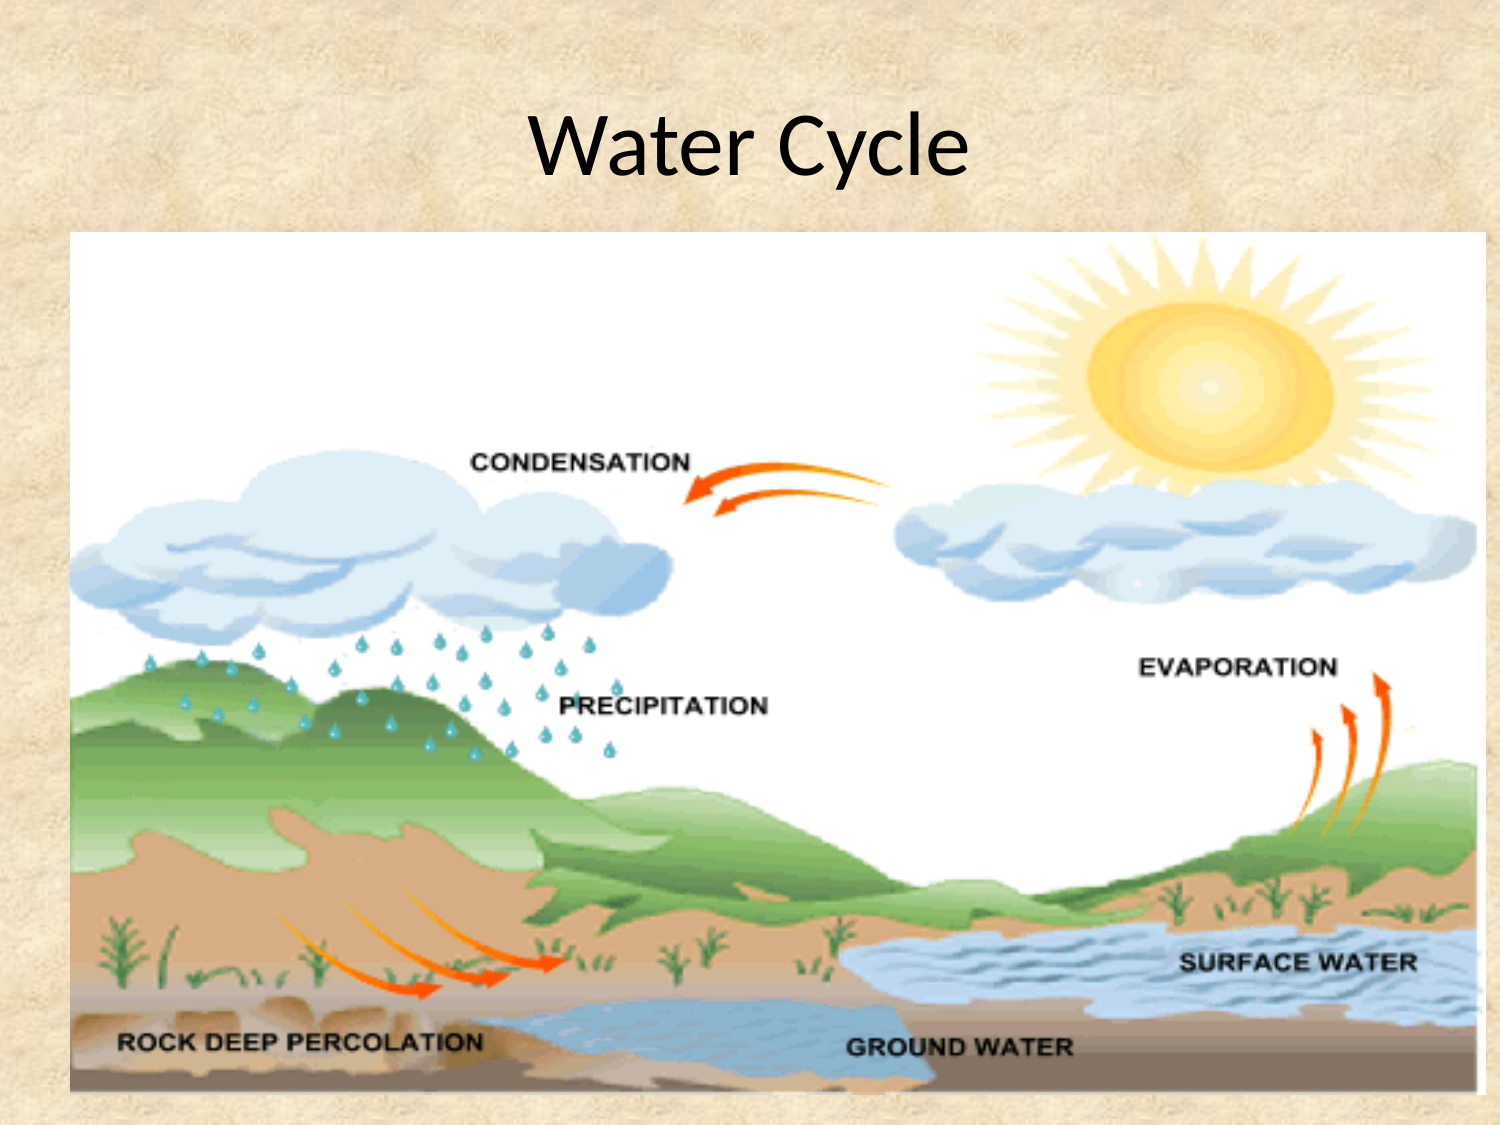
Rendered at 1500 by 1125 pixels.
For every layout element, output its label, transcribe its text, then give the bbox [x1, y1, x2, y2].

title Water Cycle [75, 45, 1425, 231]
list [0, 232, 1500, 1096]
